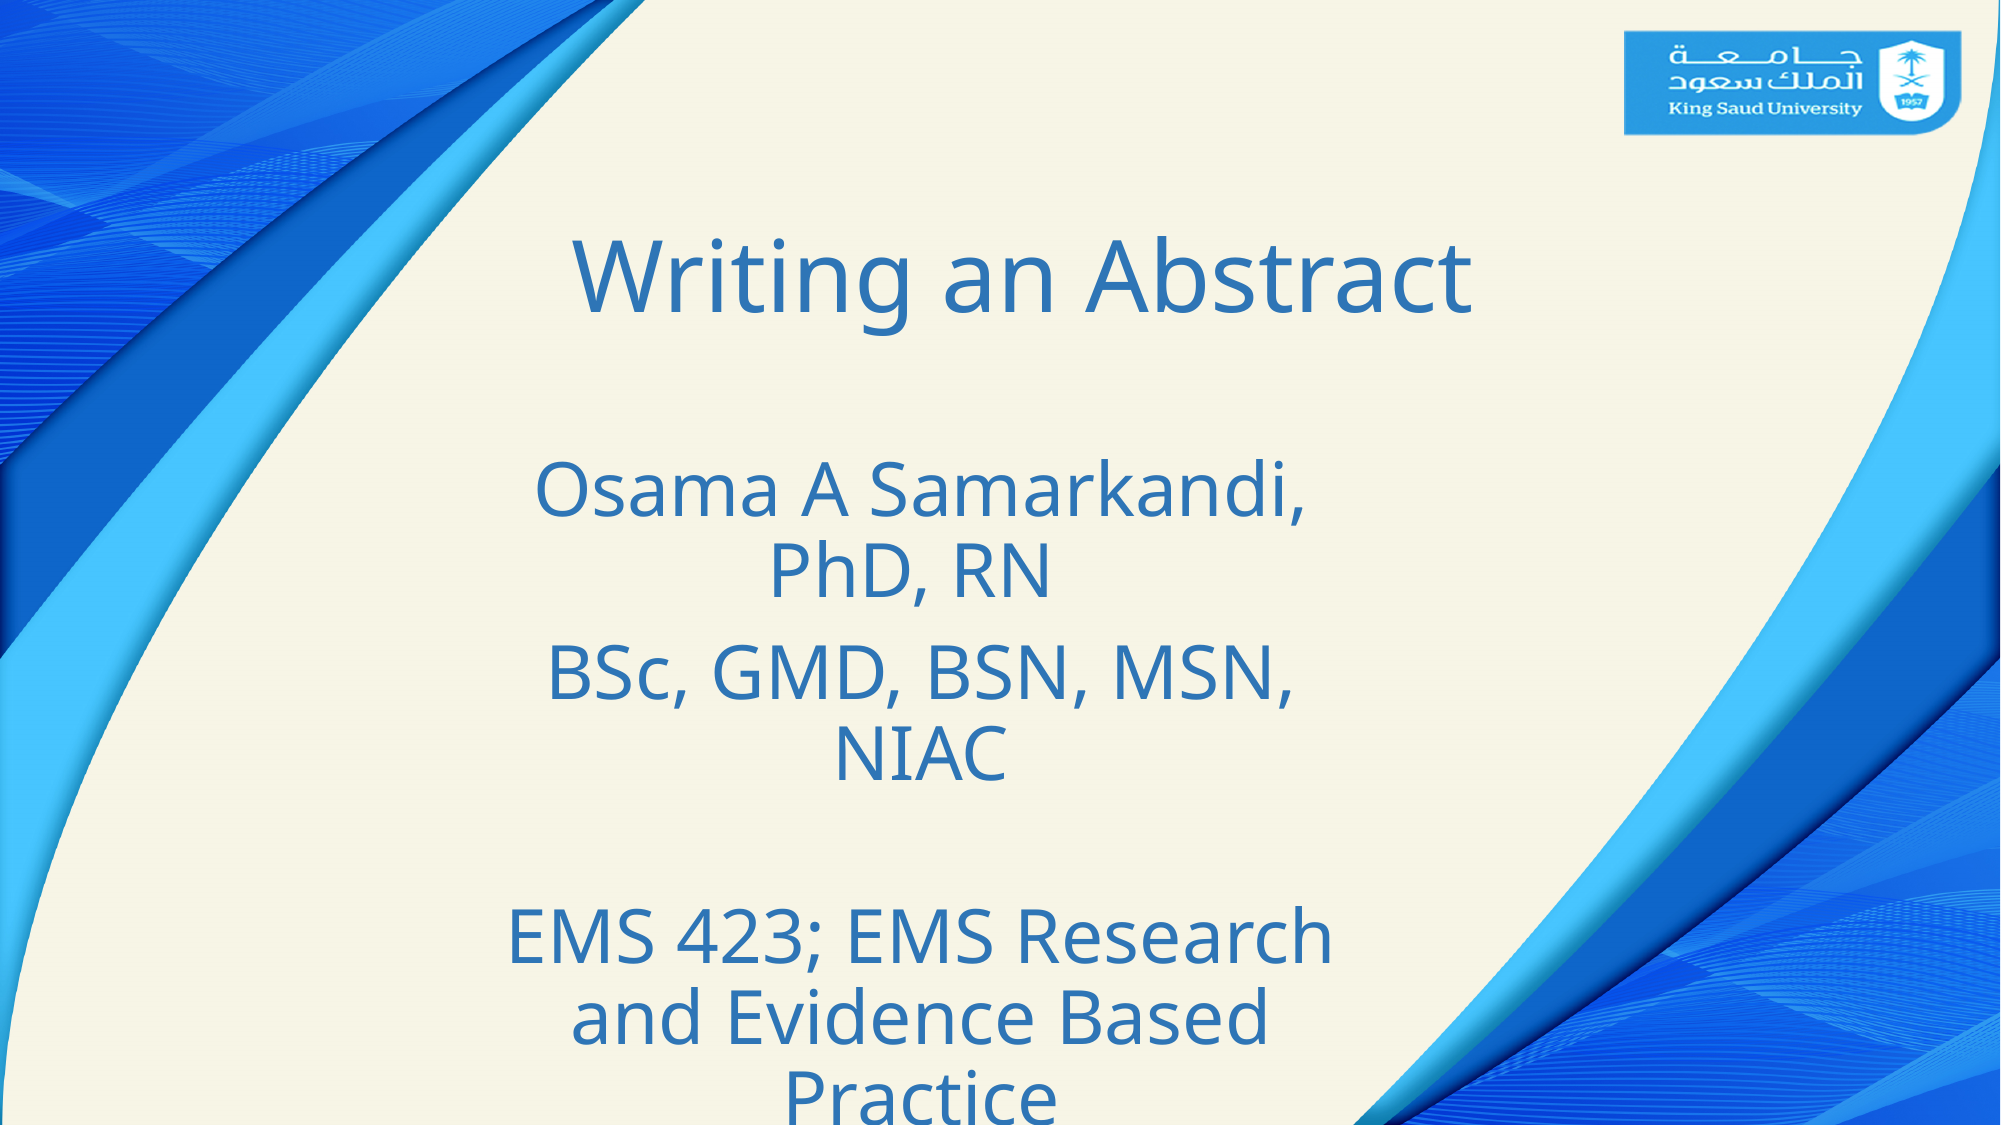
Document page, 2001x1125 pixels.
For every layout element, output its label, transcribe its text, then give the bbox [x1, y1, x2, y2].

subtitle Osama A Samarkandi, PhD, RN BSc, GMD, BSN, MSN, NIAC EMS 423; EMS Research and Evidence Based Practice [436, 444, 1407, 717]
title Writing an Abstract [272, 0, 1773, 342]
picture [0, 0, 2001, 1125]
